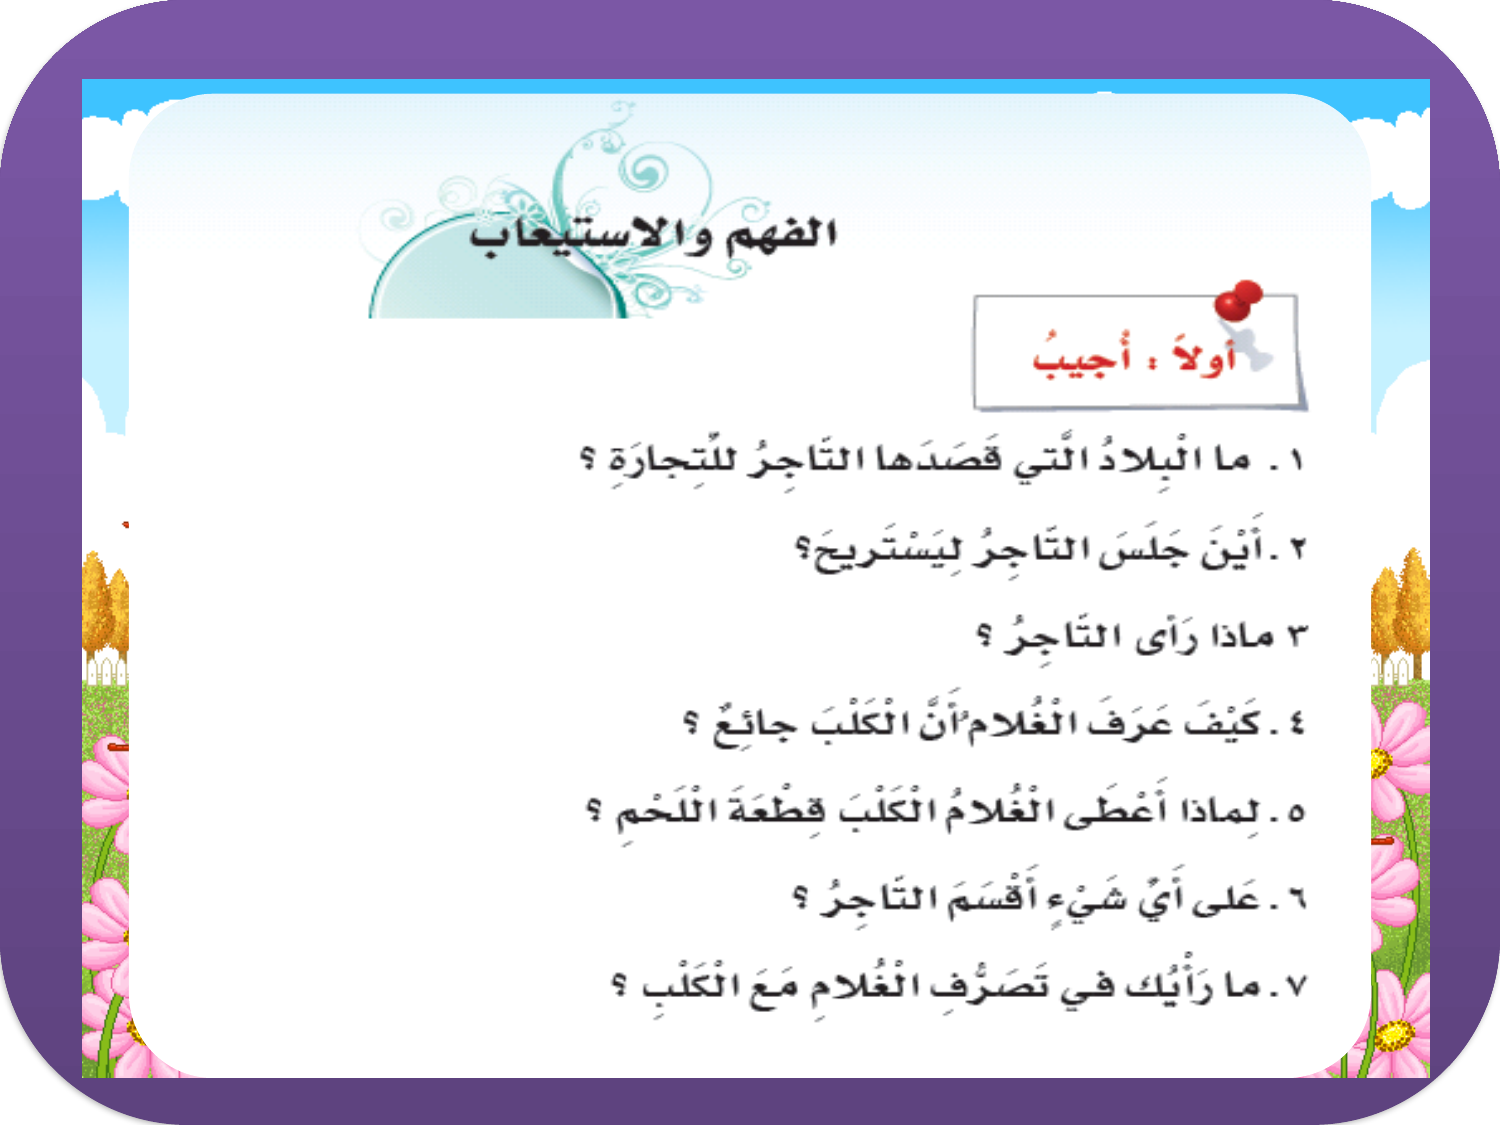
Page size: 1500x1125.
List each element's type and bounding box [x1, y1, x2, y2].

text_box [0, 0, 1500, 1125]
picture [81, 79, 1430, 1079]
